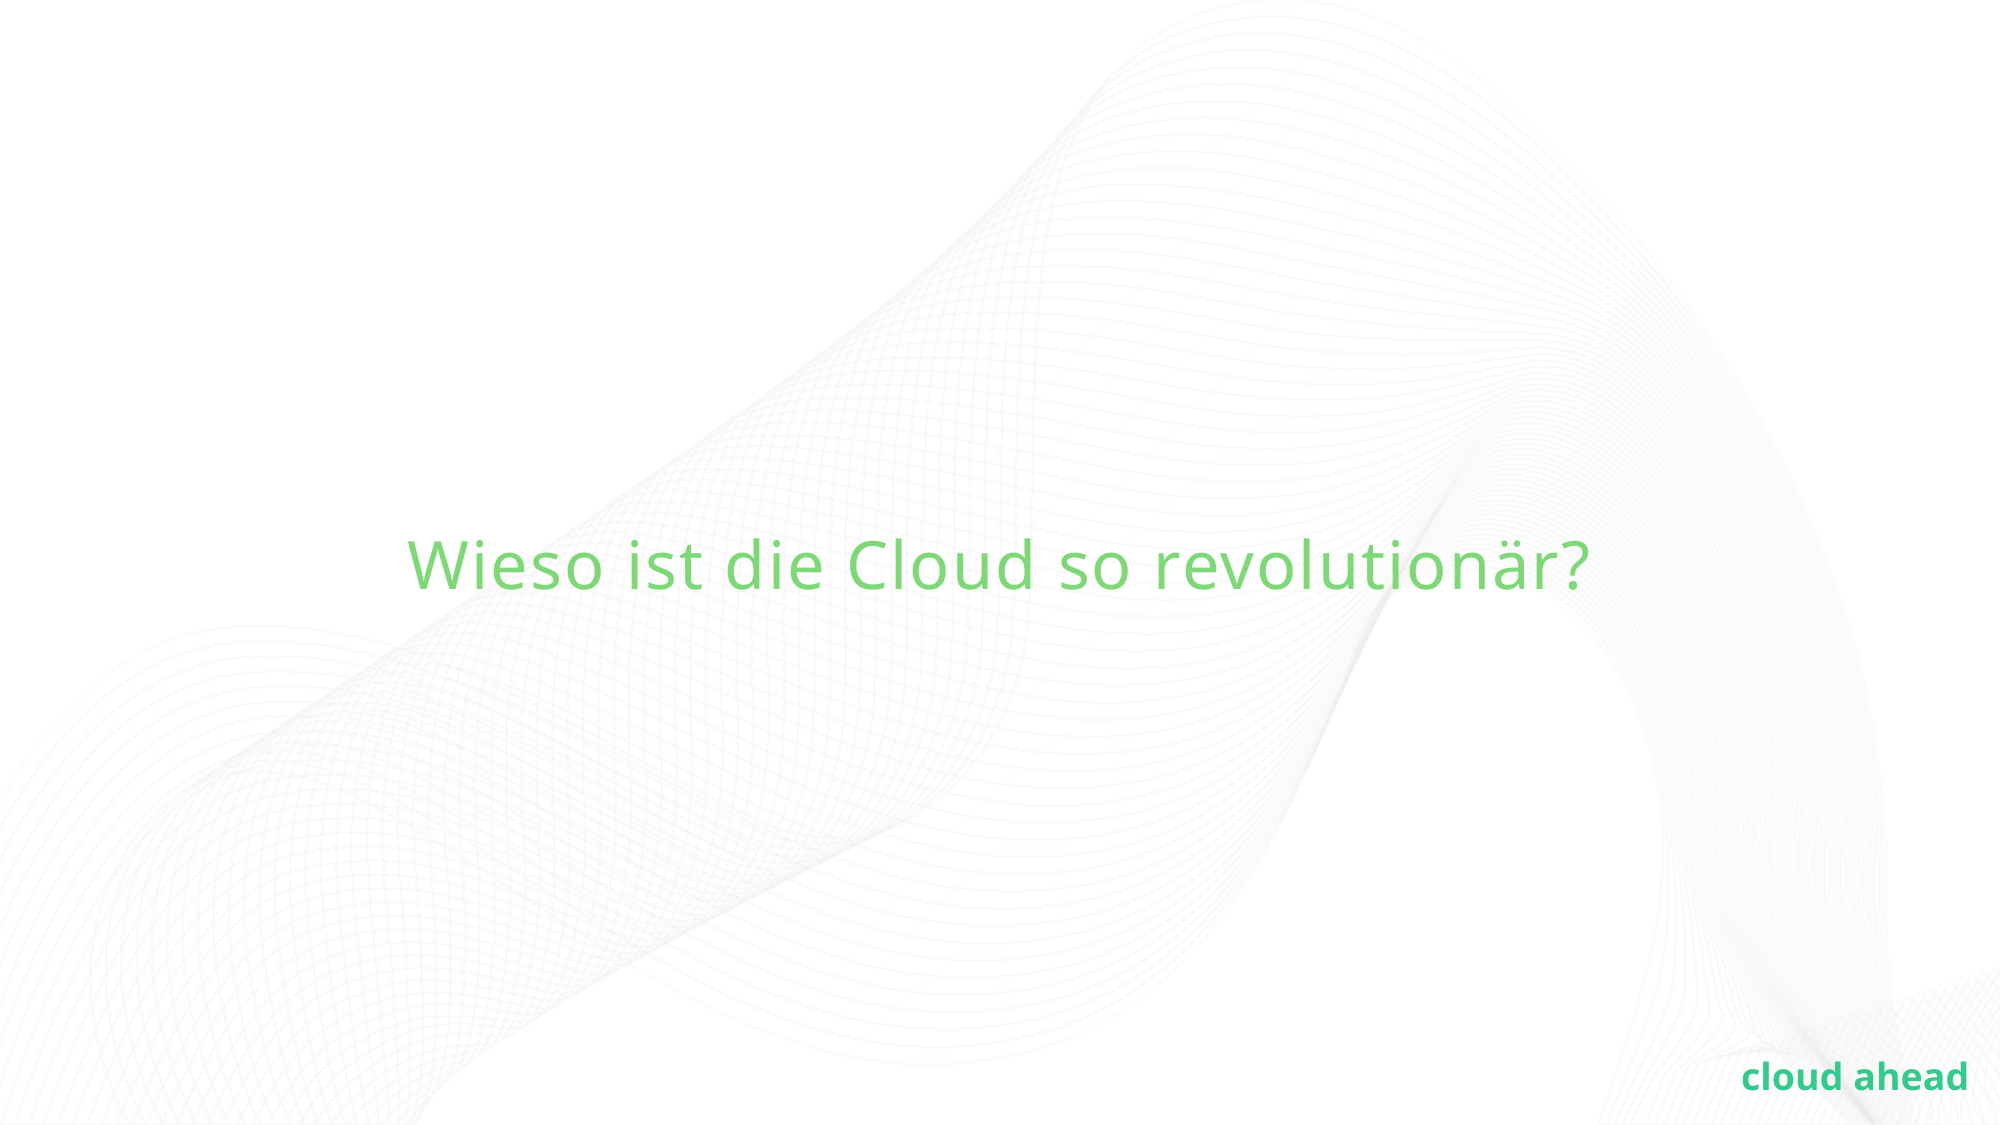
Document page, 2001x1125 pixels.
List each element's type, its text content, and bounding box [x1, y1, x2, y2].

title Wieso ist die Cloud so revolutionär? [215, 404, 1785, 721]
